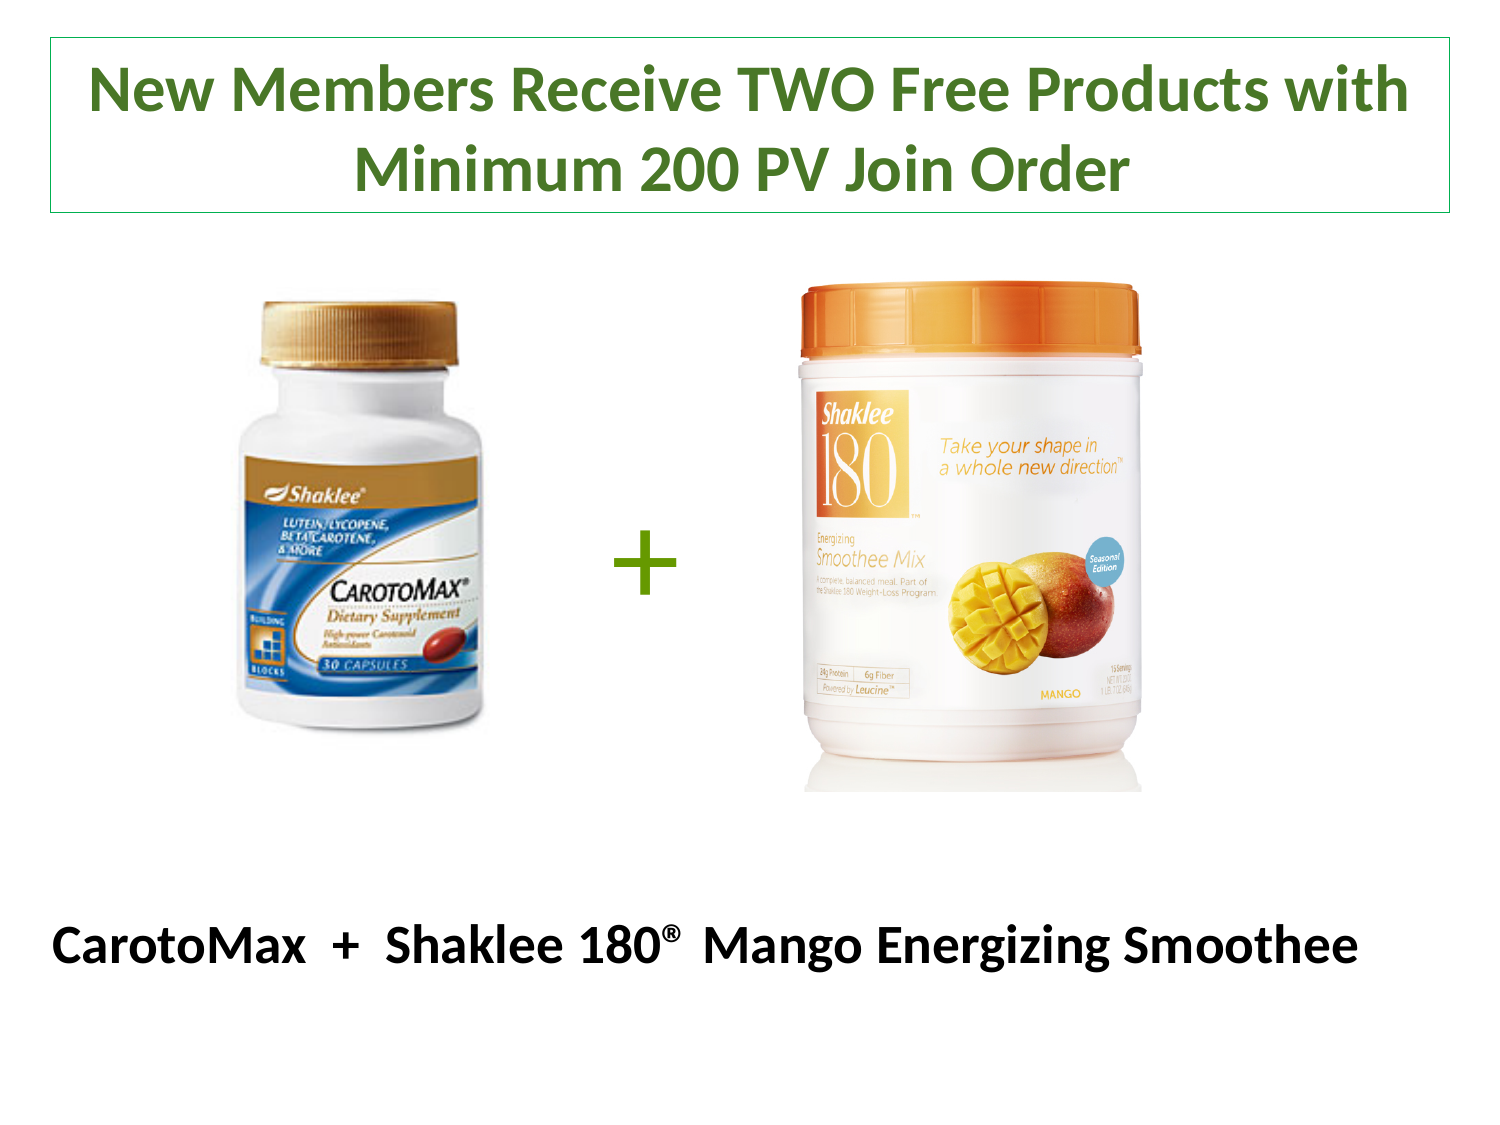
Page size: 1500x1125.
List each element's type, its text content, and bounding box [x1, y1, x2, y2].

text_box + [604, 461, 711, 642]
text_box New Members Receive TWO Free Products with Minimum 200 PV Join Order [50, 37, 1450, 213]
picture [749, 237, 1214, 792]
title CarotoMax + Shaklee 180® Mango Energizing Smoothee [37, 900, 1463, 1060]
picture [124, 287, 601, 753]
